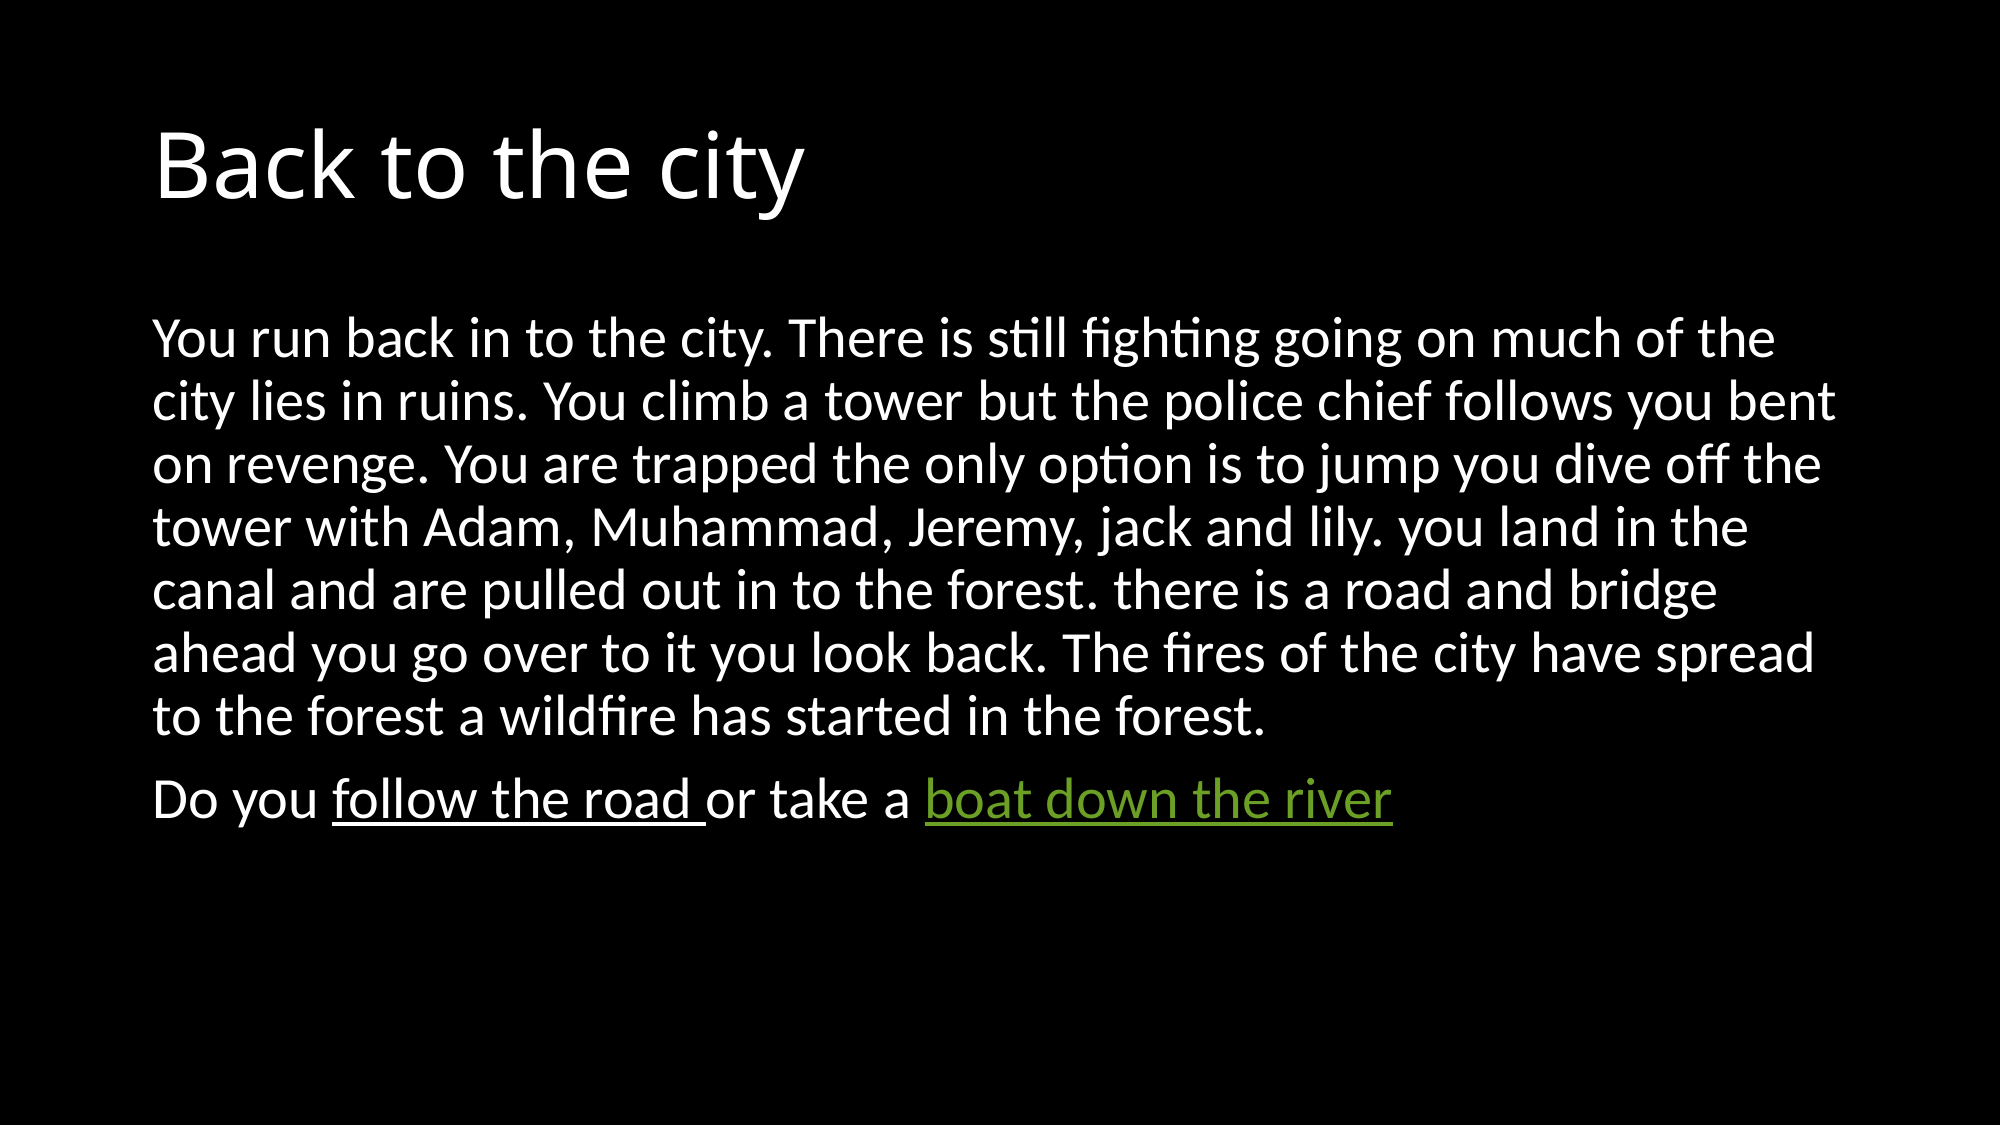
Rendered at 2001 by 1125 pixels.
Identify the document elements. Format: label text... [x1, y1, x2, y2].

title Back to the city [137, 59, 1863, 278]
list You run back in to the city. There is still fighting going on much of the city lies in ruins. You climb a tower but the police chief follows you bent on revenge. You are trapped the only option is to jump you dive off the tower with Adam, Muhammad, Jeremy, jack and lily. you land in the canal and are pulled out in to the forest. there is a road and bridge ahead you go over to it you look back. The fires of the city have spread to the forest a wildfire has started in the forest. Do you follow the road or take a boat down the river [137, 299, 1863, 1014]
